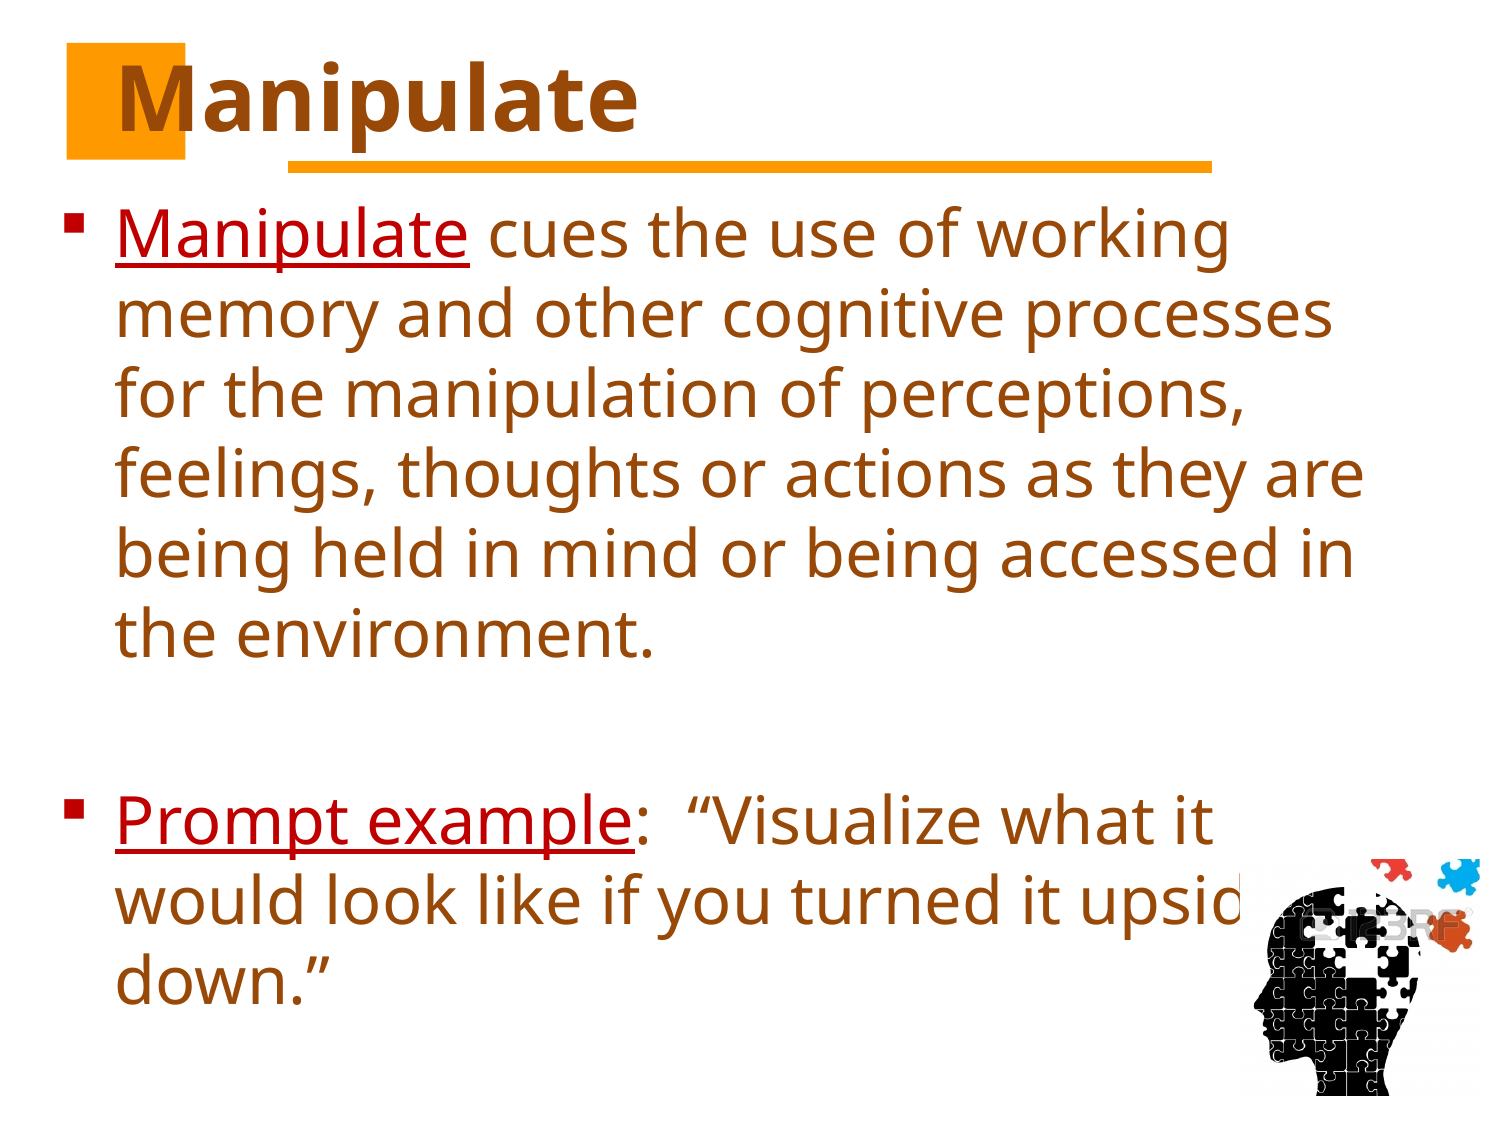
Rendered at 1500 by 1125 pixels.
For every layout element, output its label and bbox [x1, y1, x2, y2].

picture [1239, 859, 1480, 1097]
title [99, 41, 836, 149]
list [43, 183, 1430, 1026]
text_box [64, 41, 188, 162]
